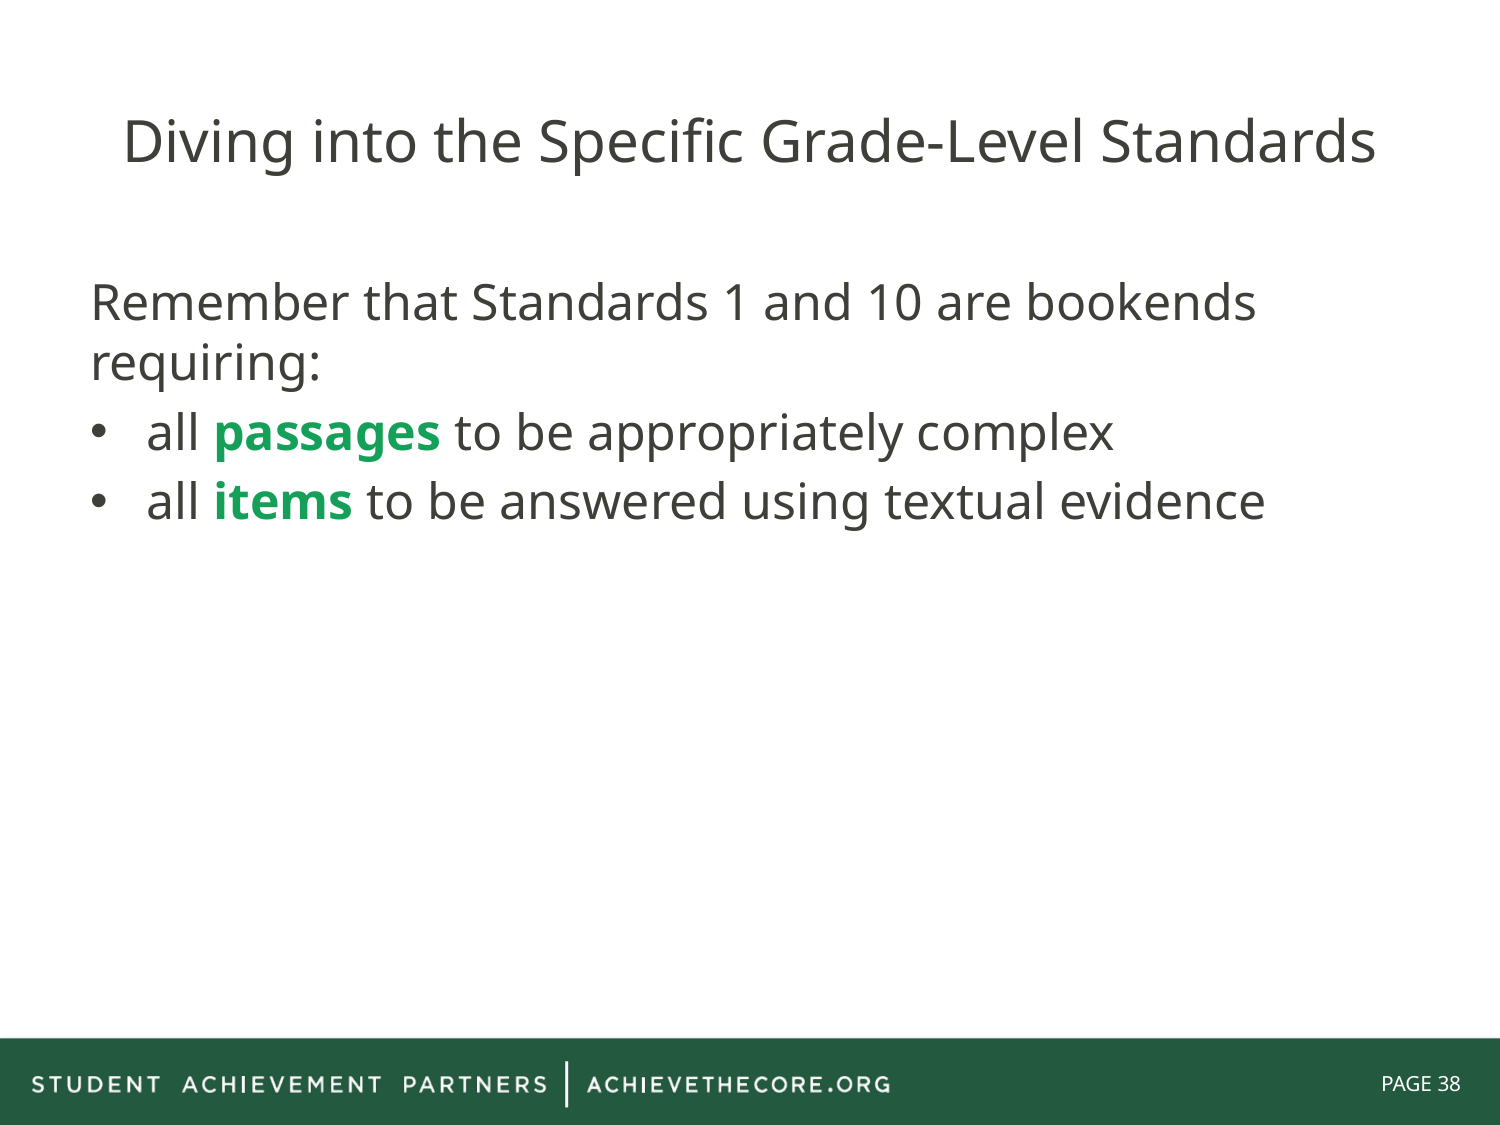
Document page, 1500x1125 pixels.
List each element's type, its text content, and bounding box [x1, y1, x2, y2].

list Remember that Standards 1 and 10 are bookends requiring: all passages to be appropriately complex all items to be answered using textual evidence [75, 262, 1425, 1005]
title Diving into the Specific Grade-Level Standards [75, 45, 1425, 233]
